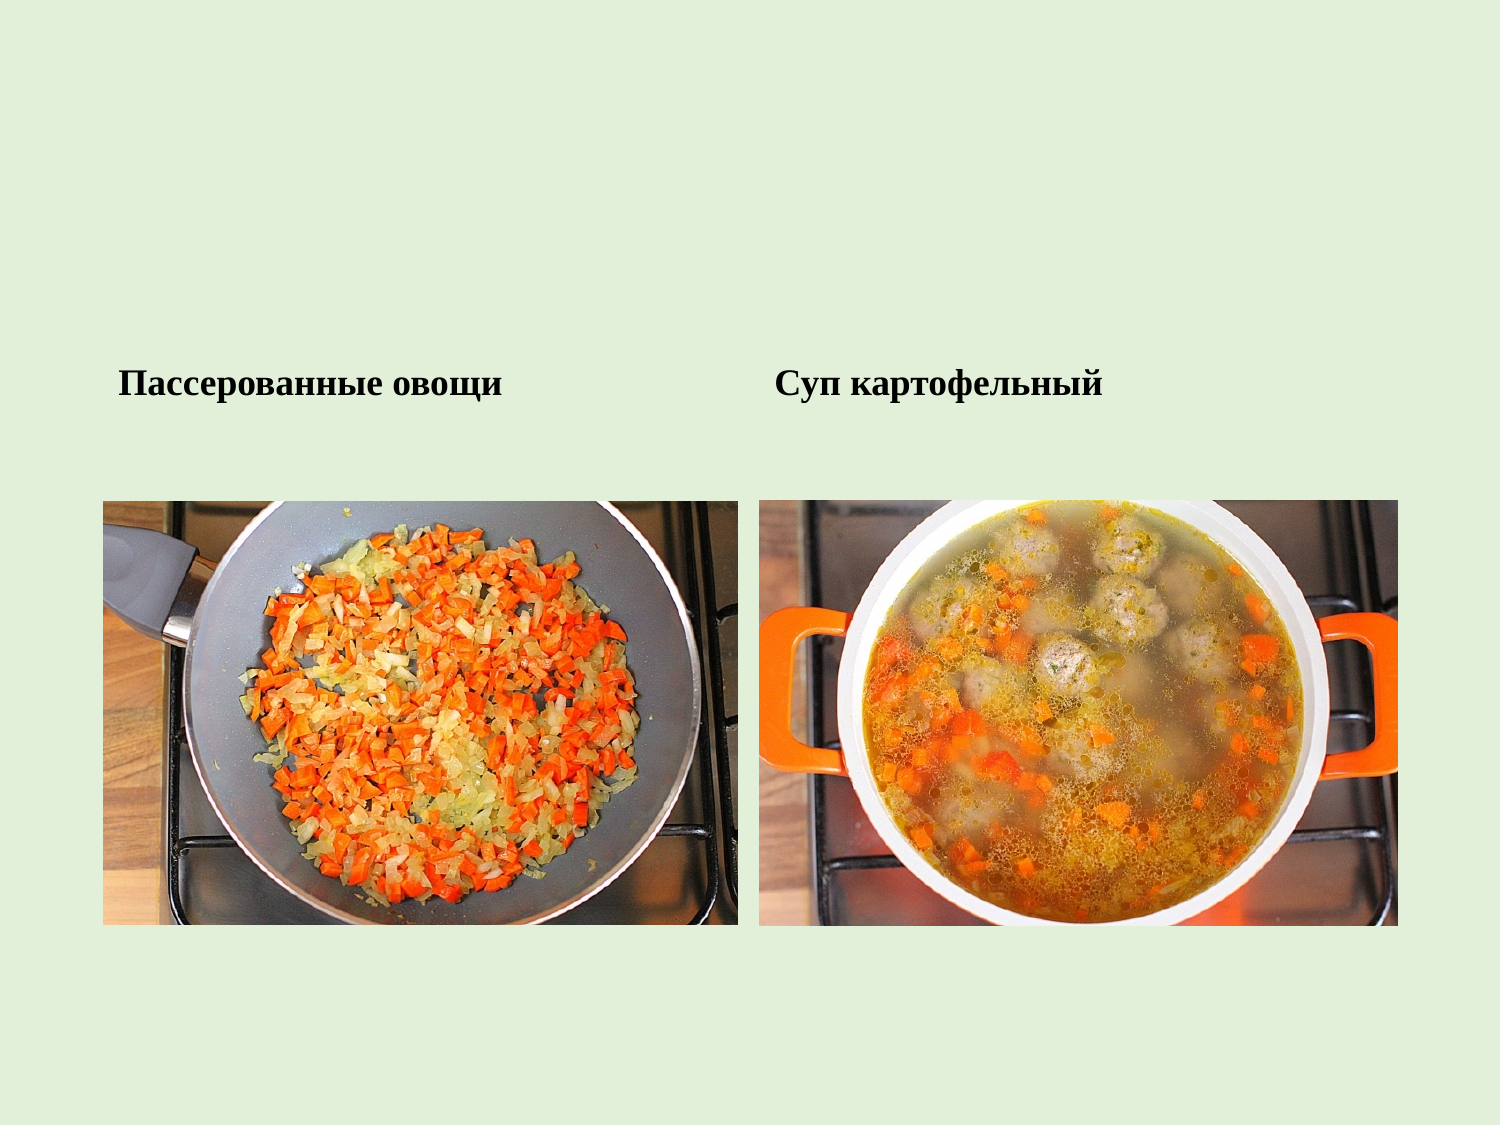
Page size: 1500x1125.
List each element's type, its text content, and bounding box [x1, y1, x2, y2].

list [759, 500, 1398, 926]
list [103, 501, 738, 925]
list Пассерованные овощи [103, 275, 738, 411]
list Суп картофельный [759, 275, 1398, 411]
